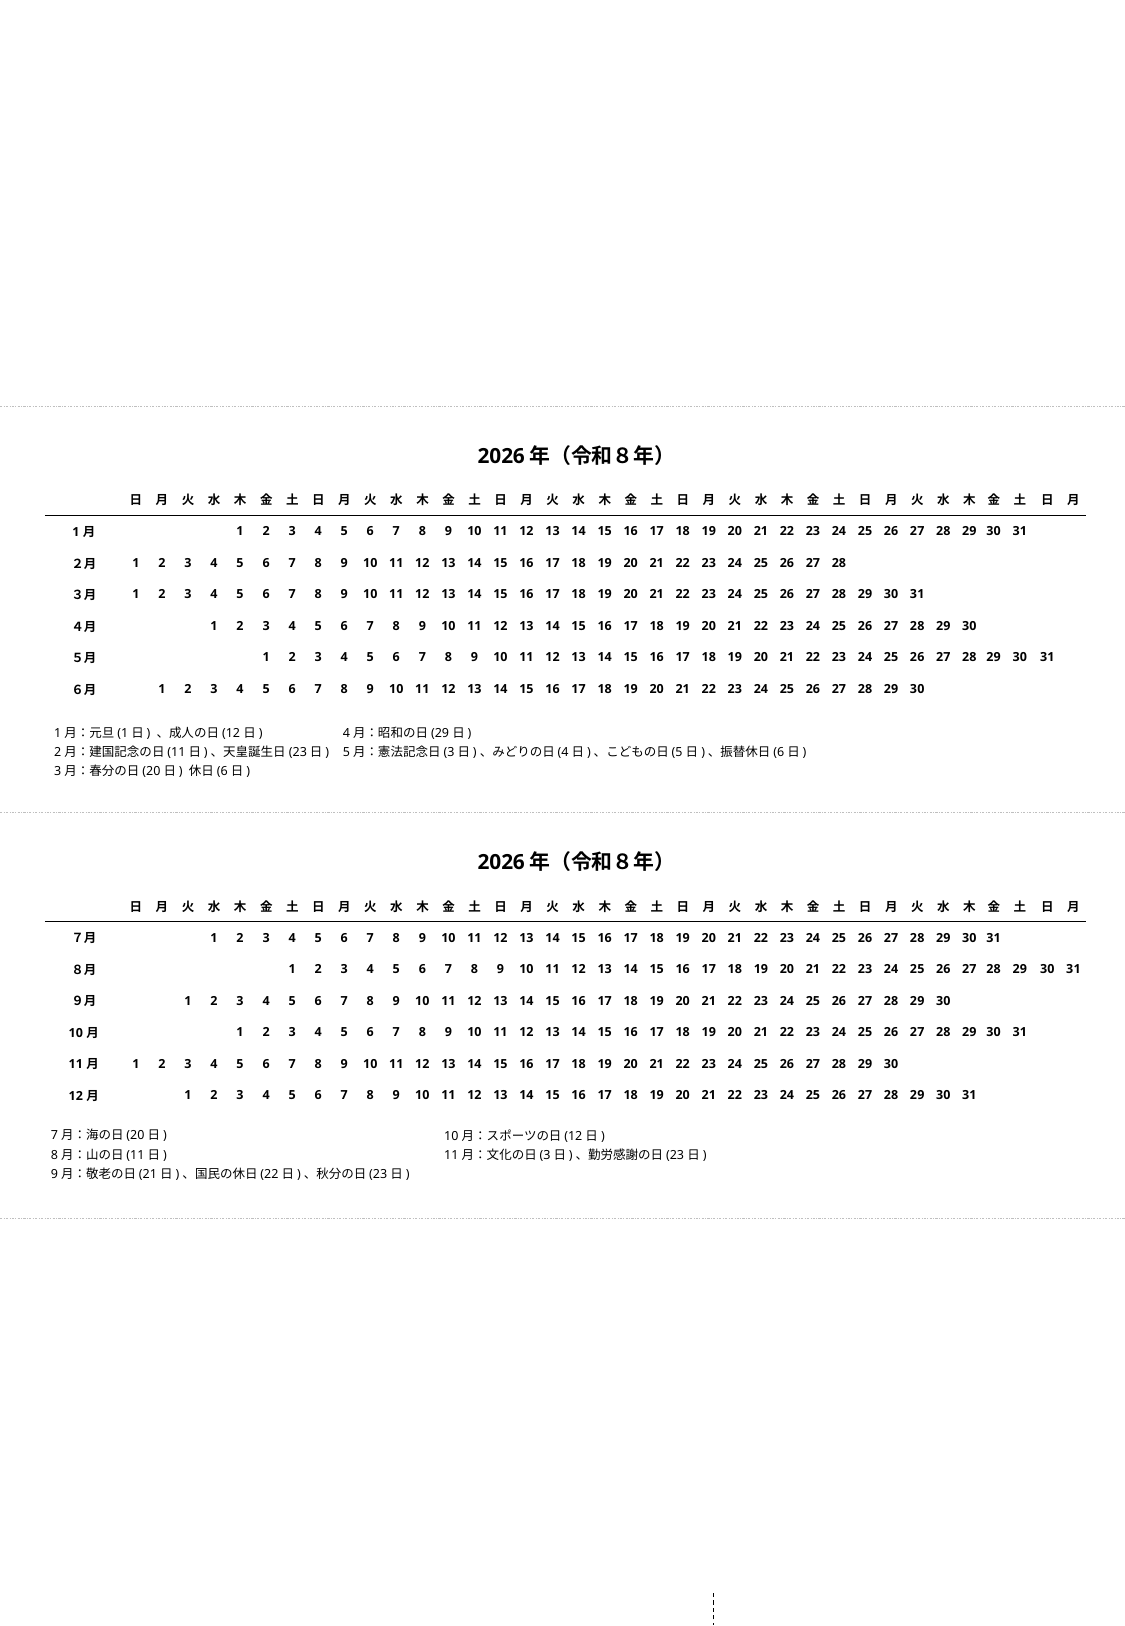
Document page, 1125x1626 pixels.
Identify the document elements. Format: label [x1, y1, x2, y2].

table_cell [45, 922, 1086, 1111]
table_cell [45, 516, 1086, 704]
text_box [36, 1119, 425, 1189]
table_header [45, 484, 1086, 515]
text_box [40, 842, 1087, 881]
text_box [40, 435, 1087, 475]
text_box [39, 717, 822, 786]
table_header [45, 890, 1086, 921]
text_box [429, 1120, 722, 1169]
